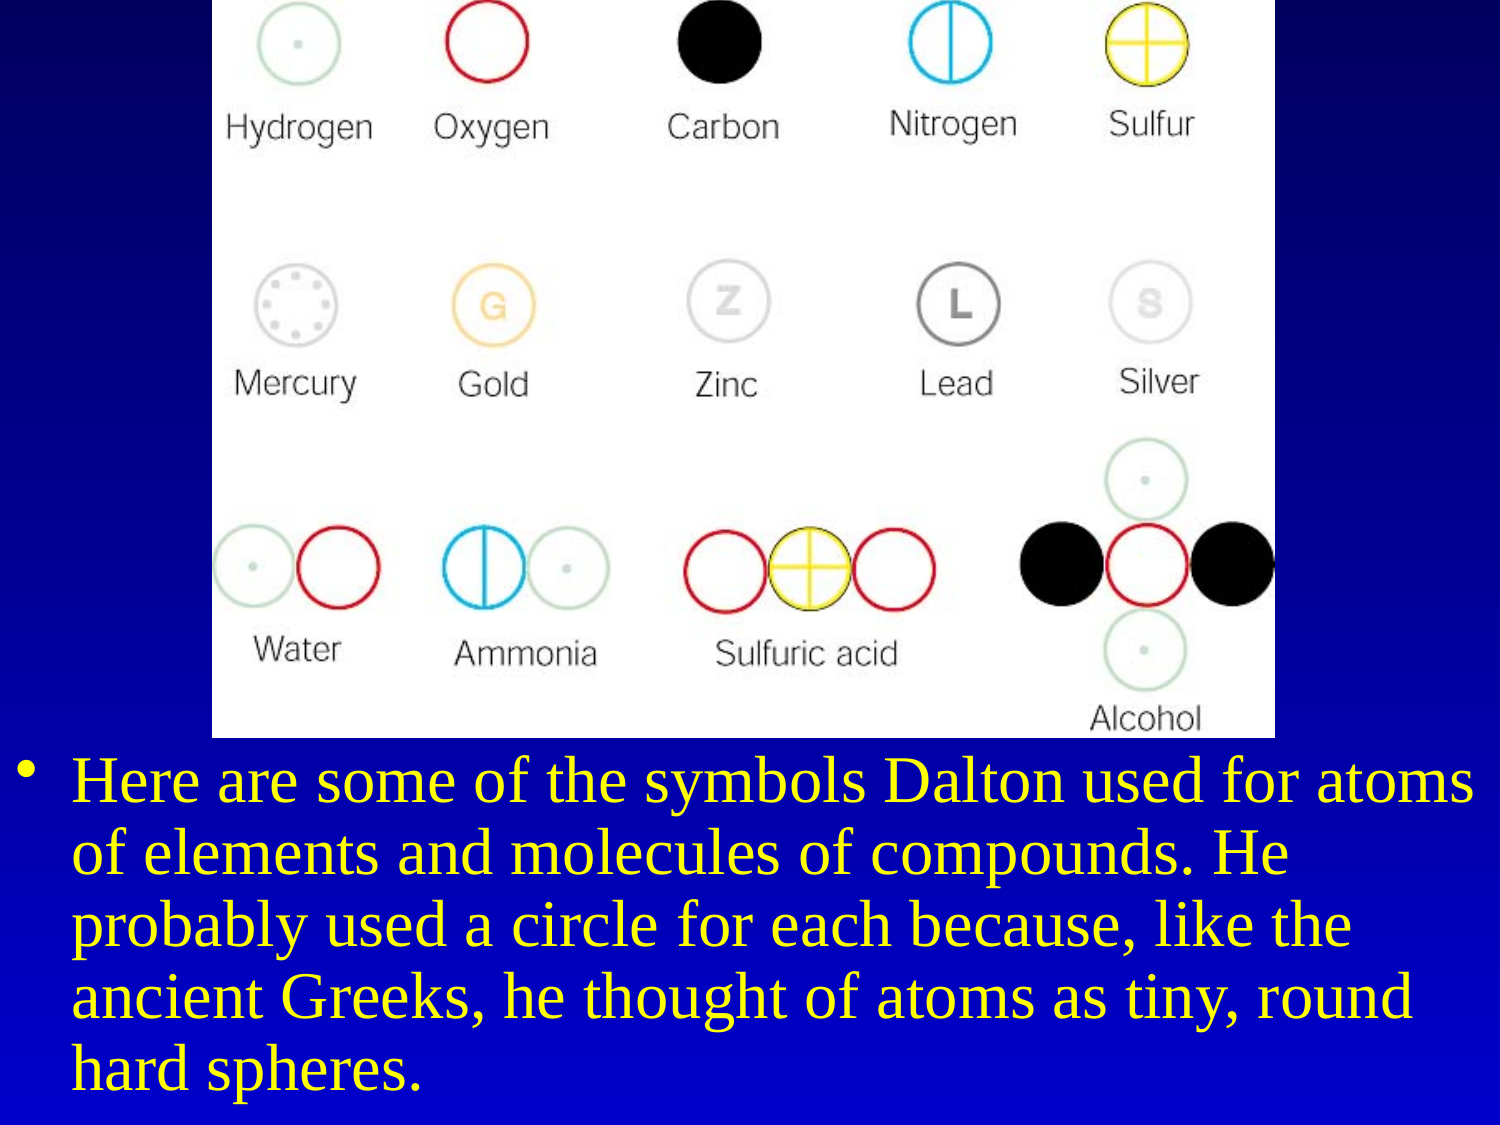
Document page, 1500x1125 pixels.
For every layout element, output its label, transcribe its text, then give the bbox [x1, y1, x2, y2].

picture [212, 0, 1276, 738]
list Here are some of the symbols Dalton used for atoms of elements and molecules of compounds. He probably used a circle for each because, like the ancient Greeks, he thought of atoms as tiny, round hard spheres. [0, 737, 1500, 1125]
